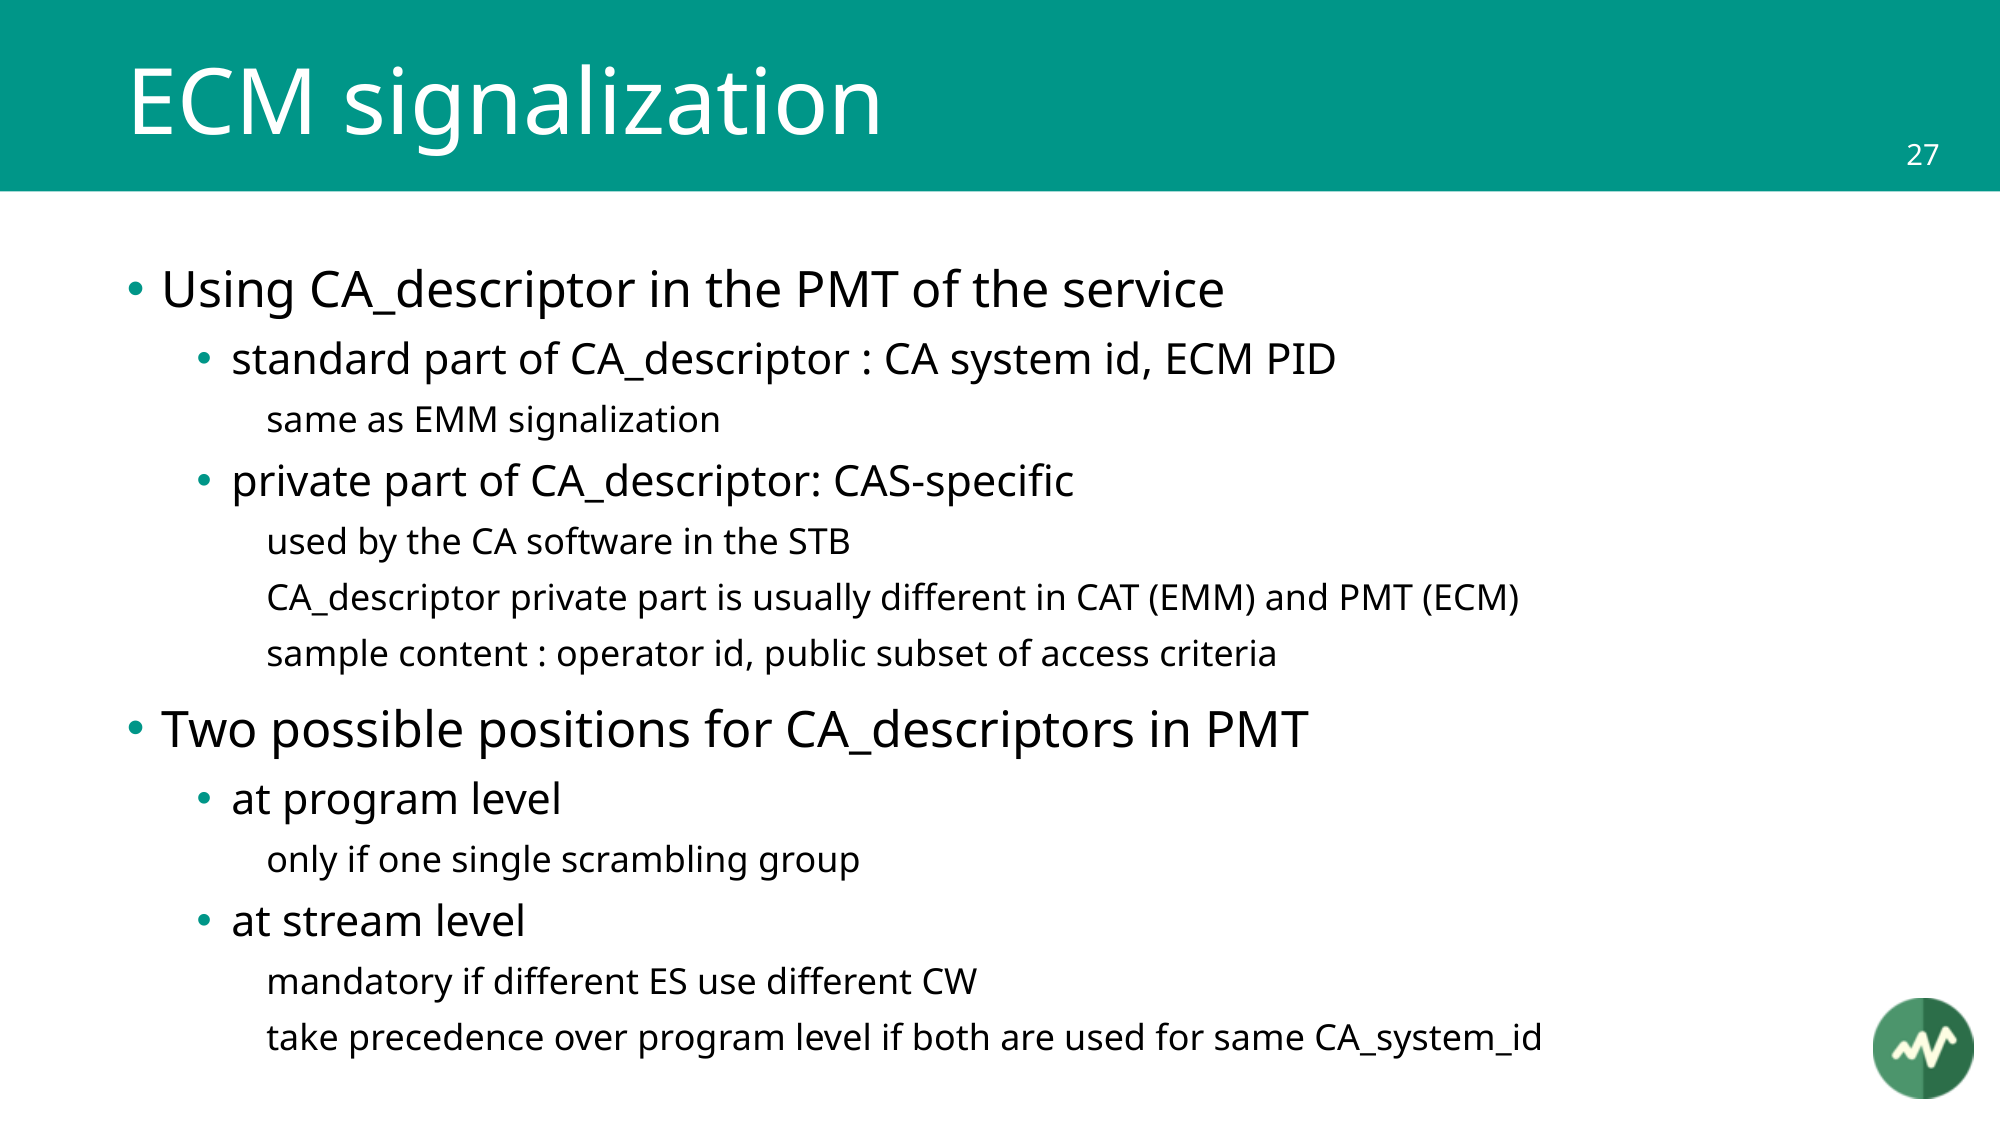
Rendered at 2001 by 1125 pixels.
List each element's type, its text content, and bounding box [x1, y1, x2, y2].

list Using CA_descriptor in the PMT of the service standard part of CA_descriptor : CA system id, ECM PID same as EMM signalization private part of CA_descriptor: CAS-specific used by the CA software in the STB CA_descriptor private part is usually different in CAT (EMM) and PMT (ECM) sample content : operator id, public subset of access criteria Two possible positions for CA_descriptors in PMT at program level only if one single scrambling group at stream level mandatory if different ES use different CW take precedence over program level if both are used for same CA_system_id [111, 244, 1812, 1071]
picture [1873, 998, 1974, 1099]
title ECM signalization [111, 39, 1812, 171]
